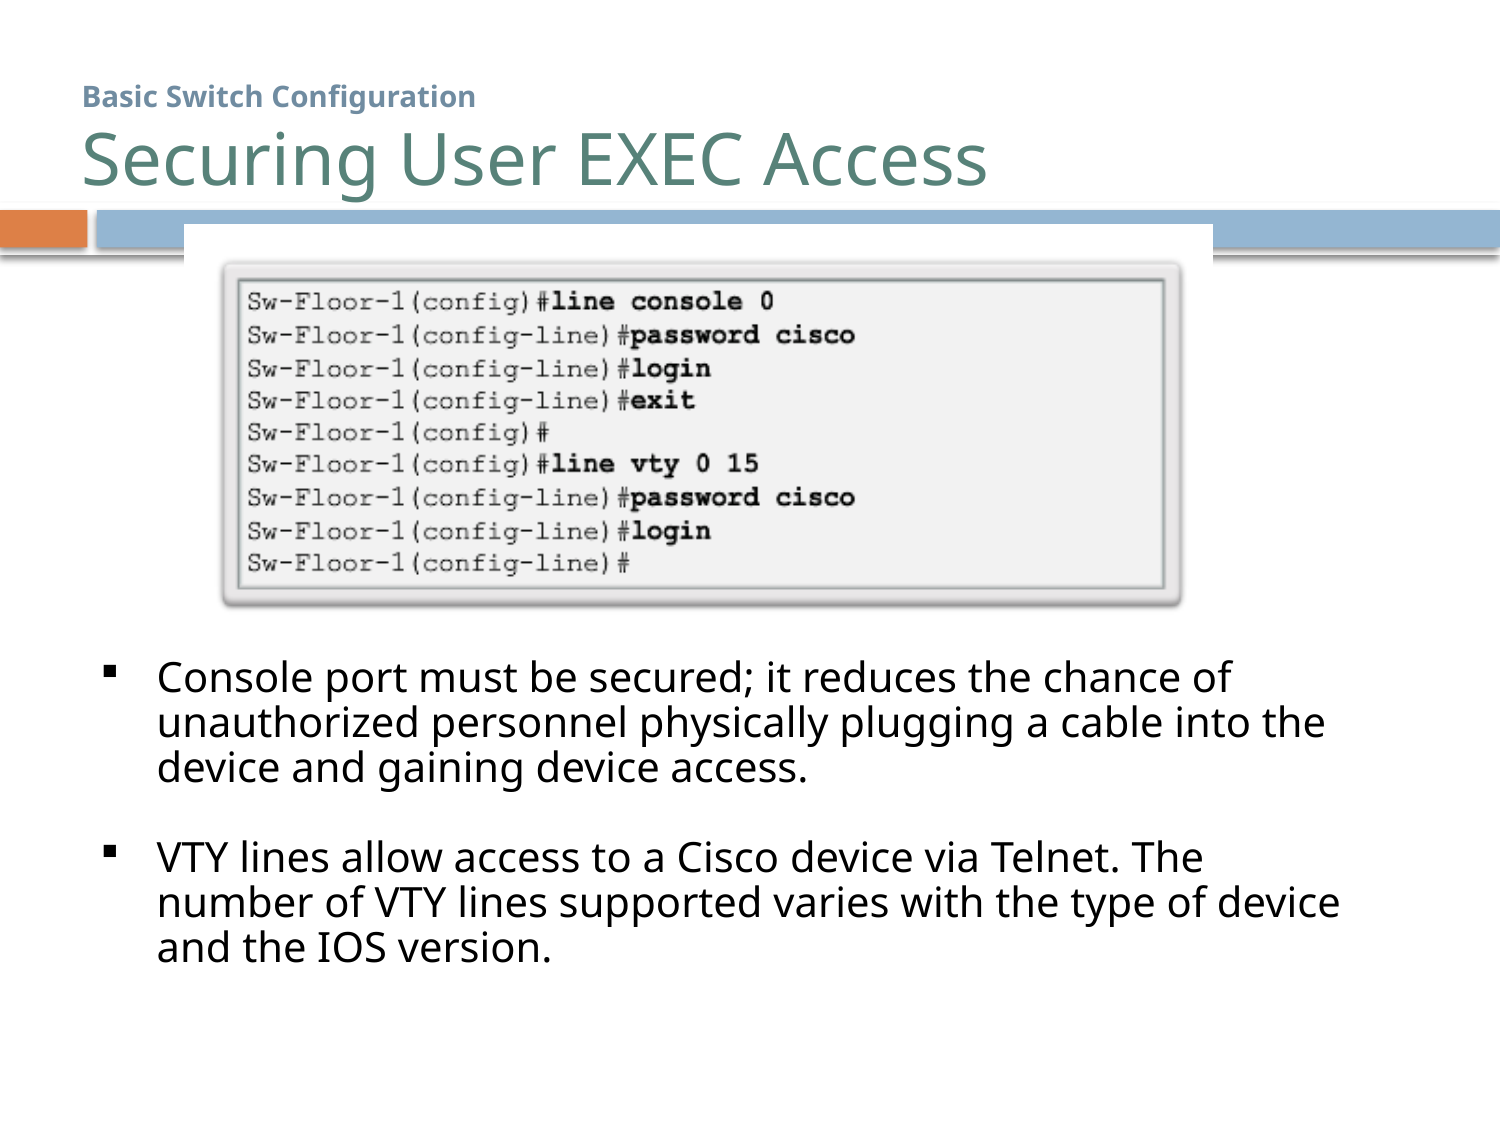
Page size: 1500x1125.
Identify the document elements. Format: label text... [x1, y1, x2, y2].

picture [184, 224, 1213, 644]
title Basic Switch Configuration Securing User EXEC Access [66, 70, 1404, 208]
text_box Console port must be secured; it reduces the chance of unauthorized personnel physically plugging a cable into the device and gaining device access. VTY lines allow access to a Cisco device via Telnet. The number of VTY lines supported varies with the type of device and the IOS version. [85, 648, 1372, 1033]
